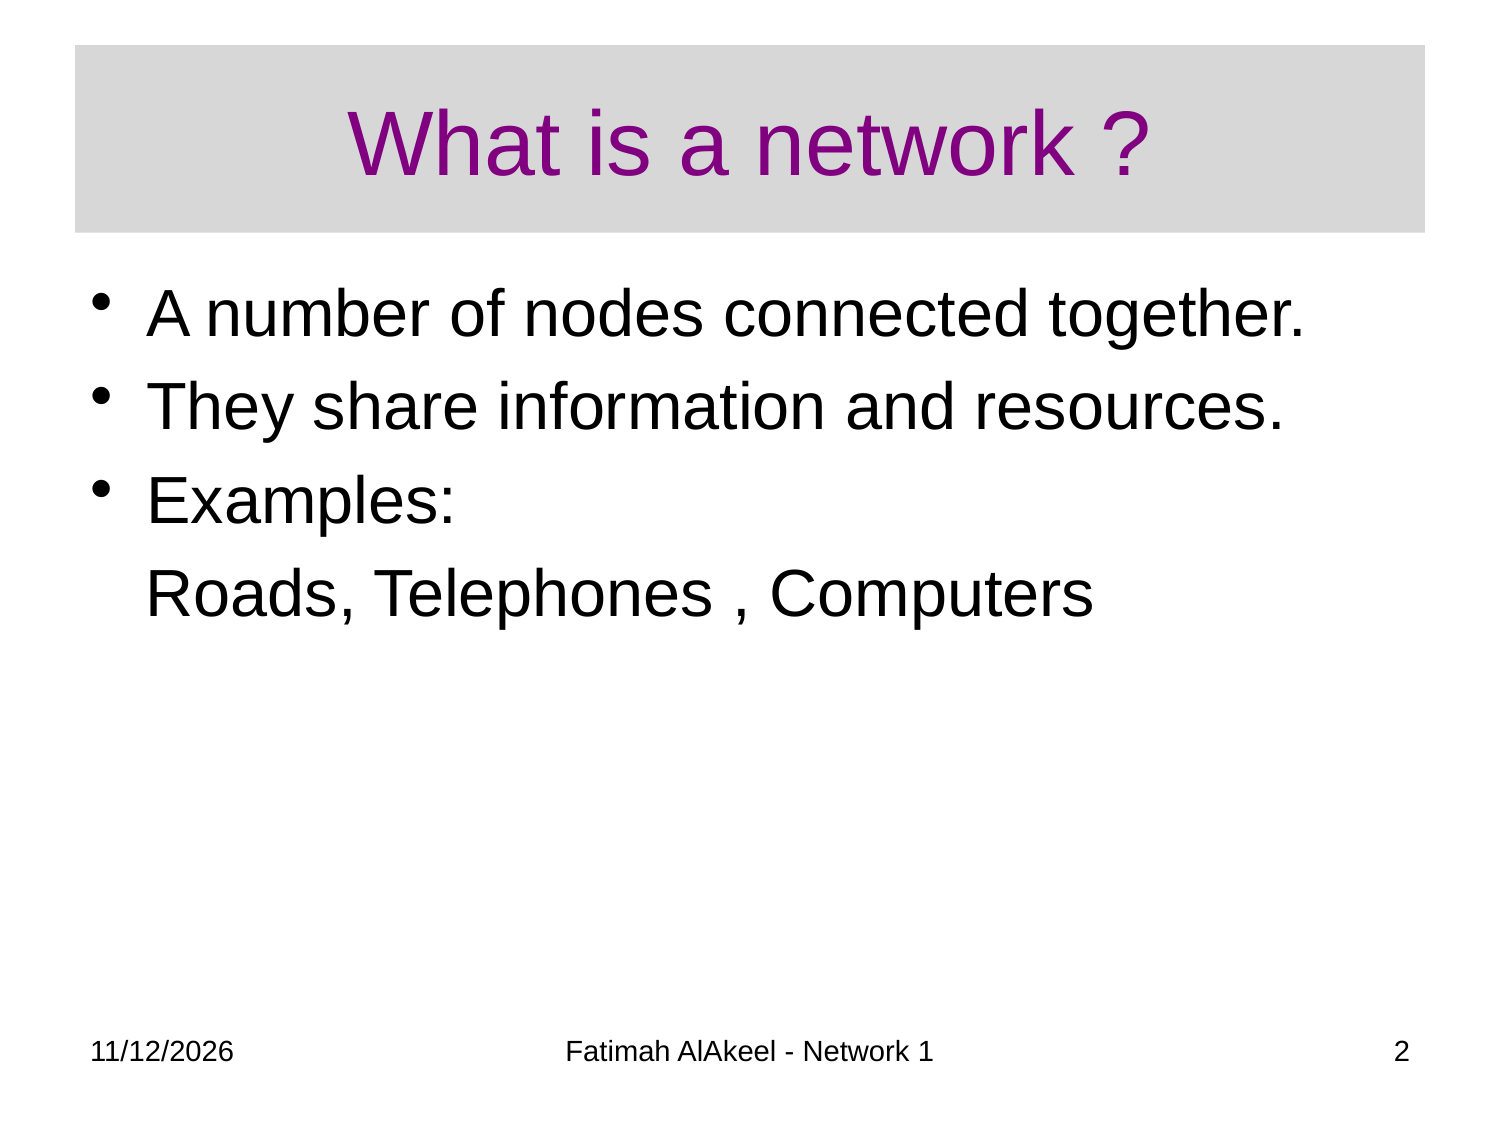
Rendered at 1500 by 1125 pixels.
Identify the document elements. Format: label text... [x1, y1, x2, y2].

title What is a network ? [74, 44, 1426, 233]
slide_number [74, 1024, 426, 1103]
footer Fatimah AlAkeel - Network 1 [512, 1024, 988, 1103]
slide_number 2 [1074, 1024, 1426, 1103]
list A number of nodes connected together. They share information and resources. Examples: Roads, Telephones , Computers [74, 262, 1426, 1006]
